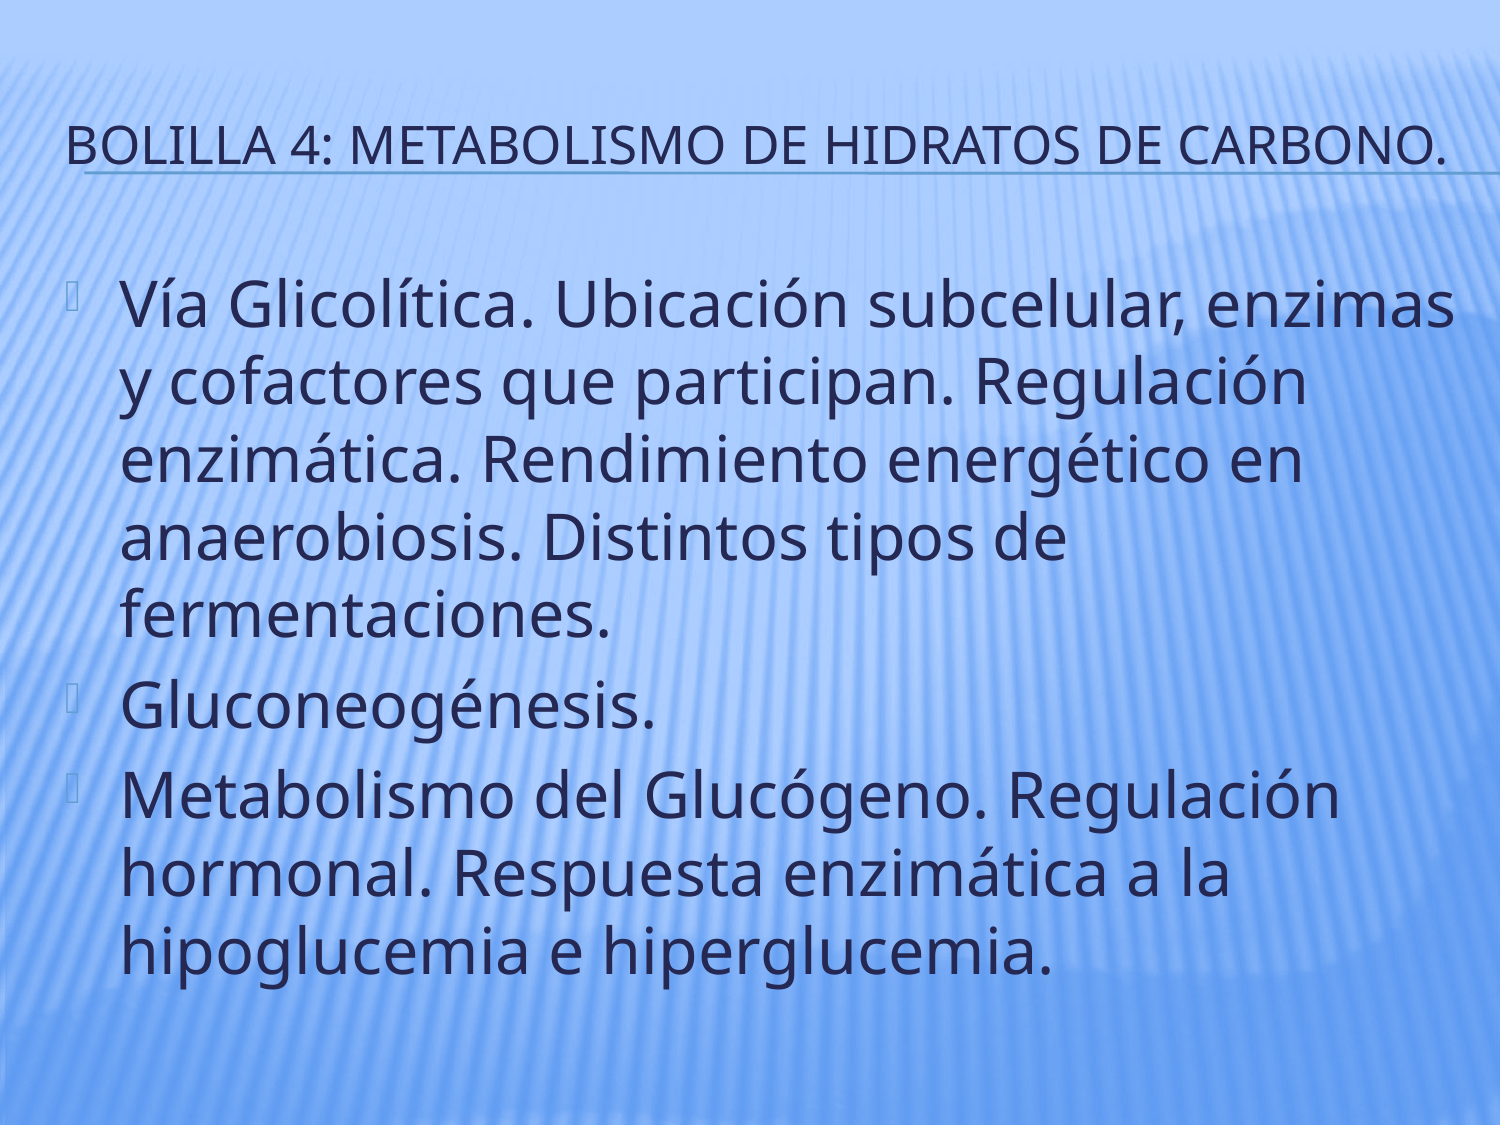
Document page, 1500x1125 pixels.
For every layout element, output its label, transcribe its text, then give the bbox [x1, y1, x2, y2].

title BOLILLA 4: Metabolismo de hidratos de carbono. [50, 75, 1475, 213]
list Vía Glicolítica. Ubicación subcelular, enzimas y cofactores que participan. Regulación enzimática. Rendimiento energético en anaerobiosis. Distintos tipos de fermentaciones. Gluconeogénesis. Metabolismo del Glucógeno. Regulación hormonal. Respuesta enzimática a la hipoglucemia e hiperglucemia. [50, 254, 1475, 998]
